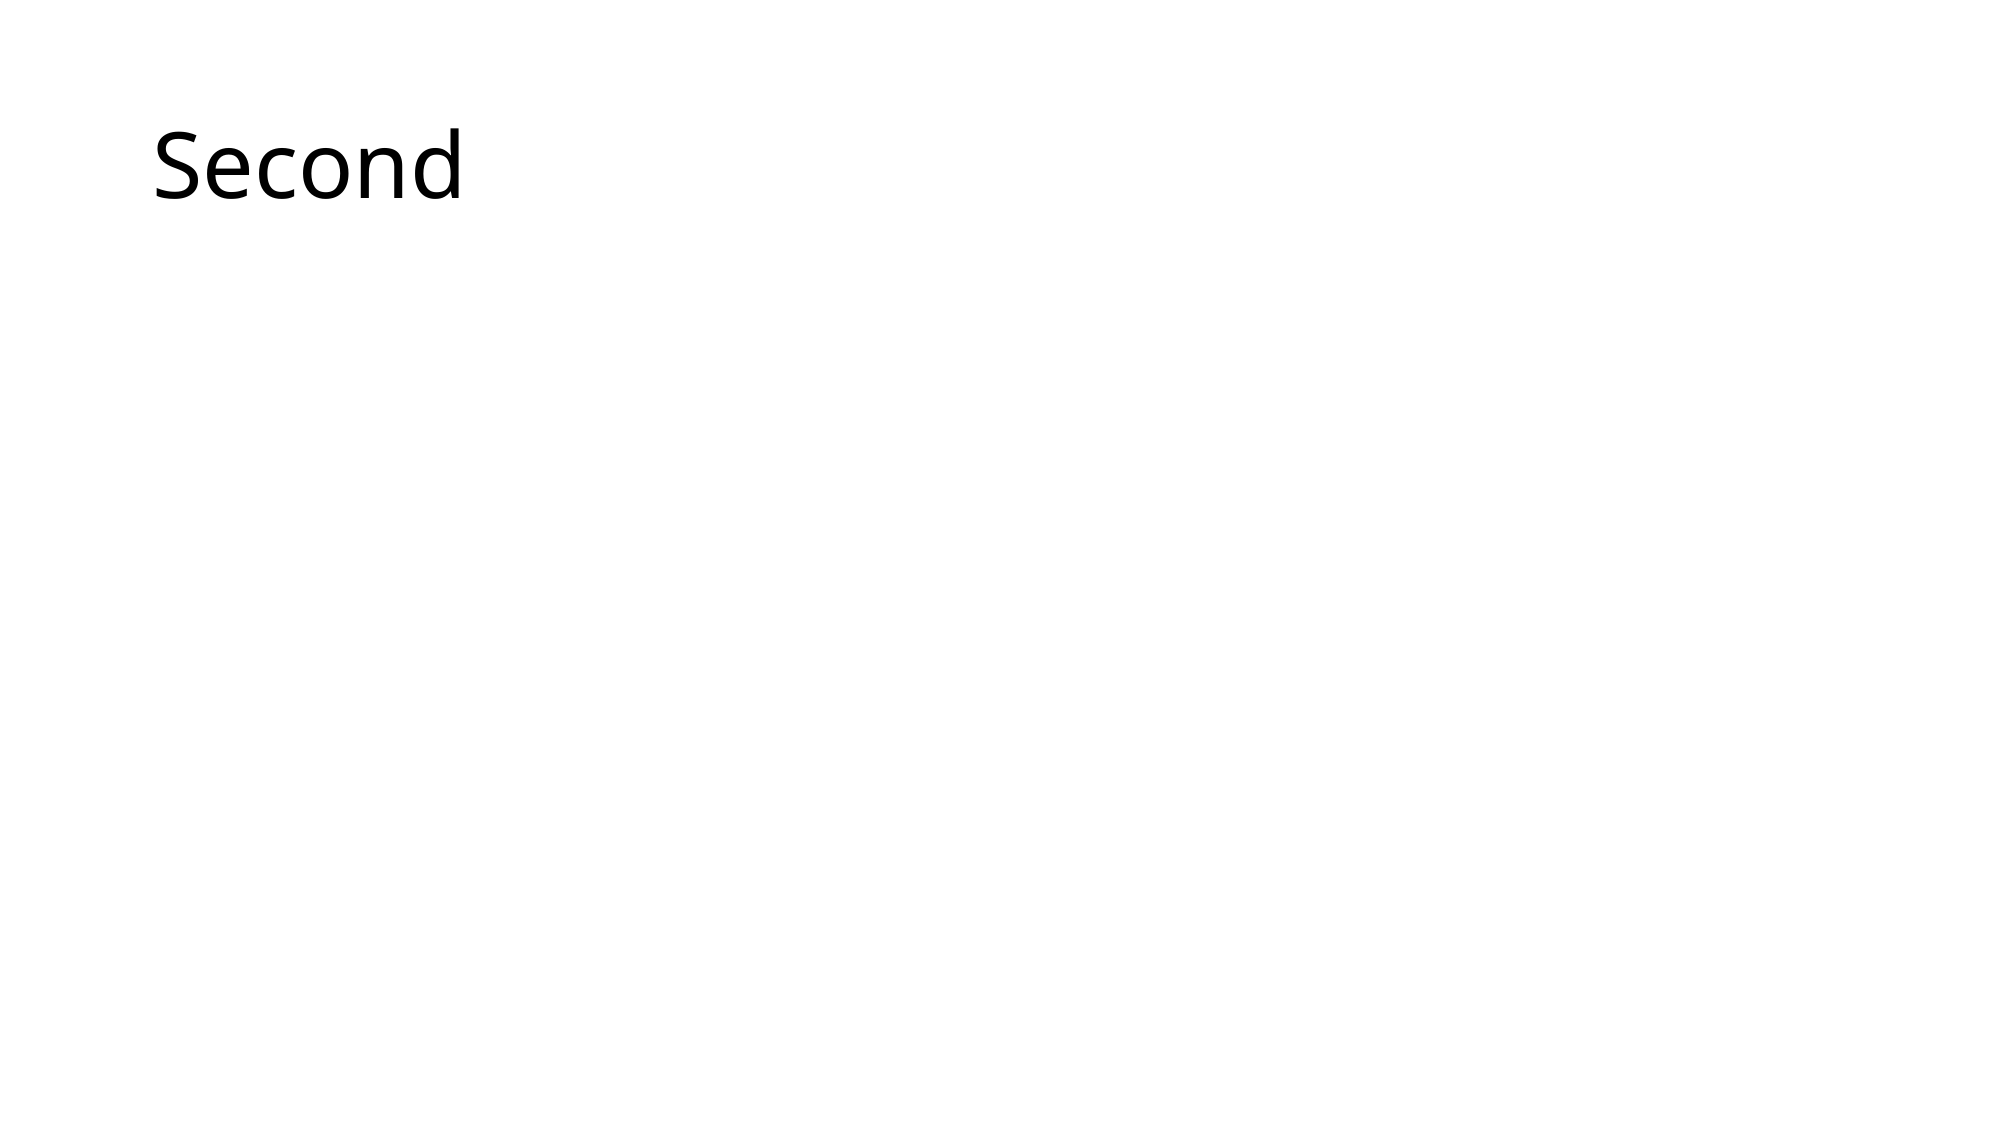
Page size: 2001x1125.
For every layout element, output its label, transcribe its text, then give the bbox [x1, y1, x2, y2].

title Second [137, 59, 1863, 278]
